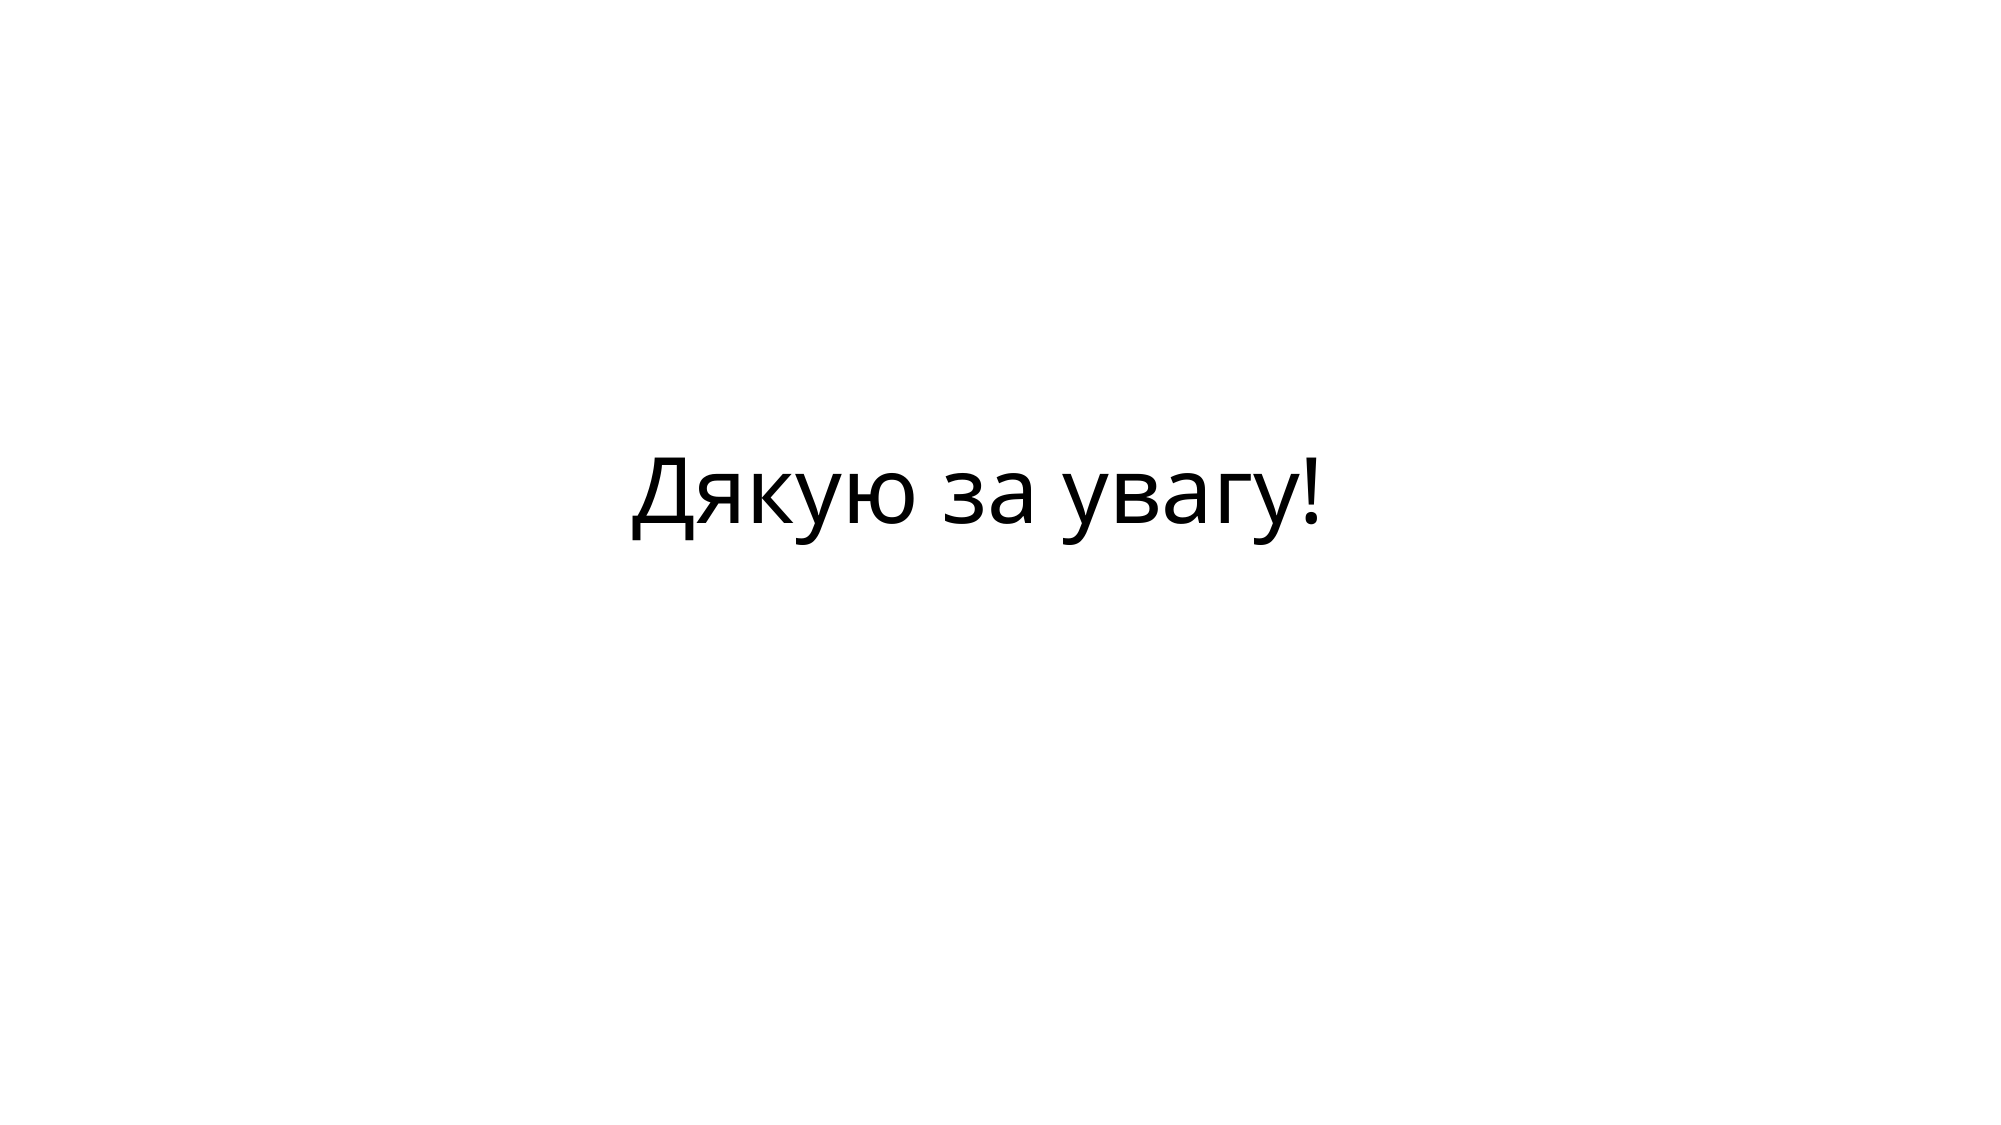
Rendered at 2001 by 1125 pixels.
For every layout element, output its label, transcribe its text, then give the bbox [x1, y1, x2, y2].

title Дякую за увагу! [116, 385, 1842, 603]
